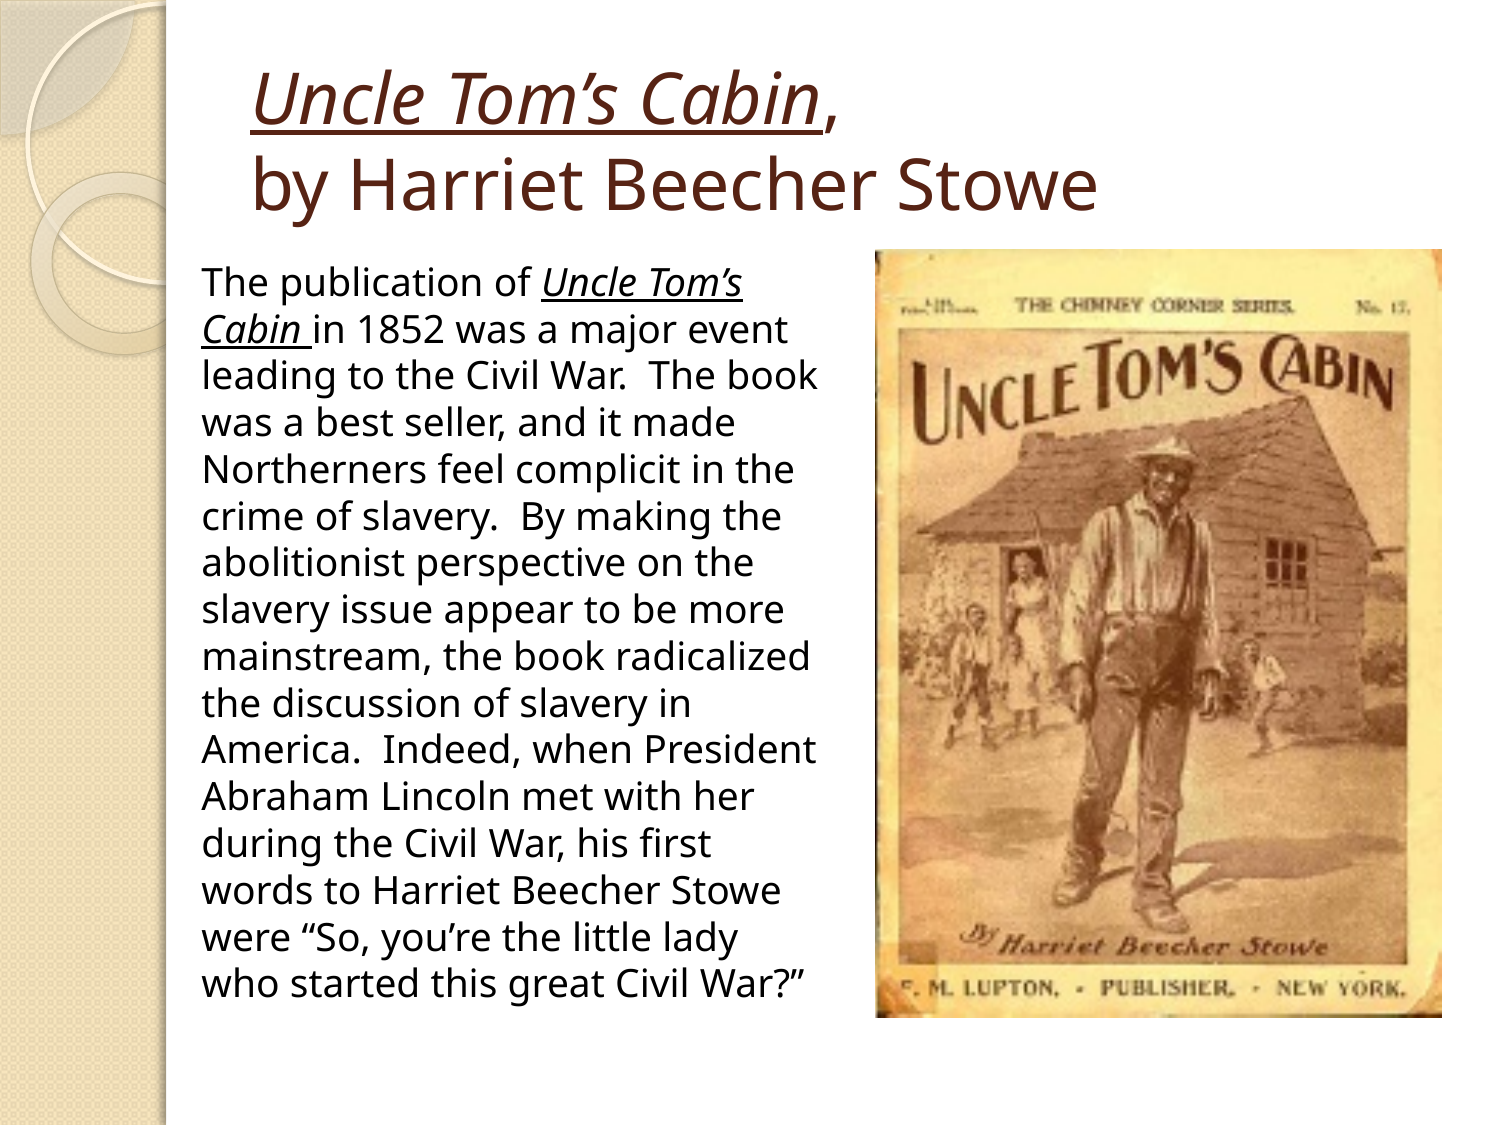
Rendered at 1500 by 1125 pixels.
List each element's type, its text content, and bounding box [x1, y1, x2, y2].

list The publication of Uncle Tom’s Cabin in 1852 was a major event leading to the Civil War. The book was a best seller, and it made Northerners feel complicit in the crime of slavery. By making the abolitionist perspective on the slavery issue appear to be more mainstream, the book radicalized the discussion of slavery in America. Indeed, when President Abraham Lincoln met with her during the Civil War, his first words to Harriet Beecher Stowe were “So, you’re the little lady who started this great Civil War?” [174, 249, 836, 1088]
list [874, 249, 1443, 1018]
title Uncle Tom’s Cabin, by Harriet Beecher Stowe [235, 45, 1466, 233]
